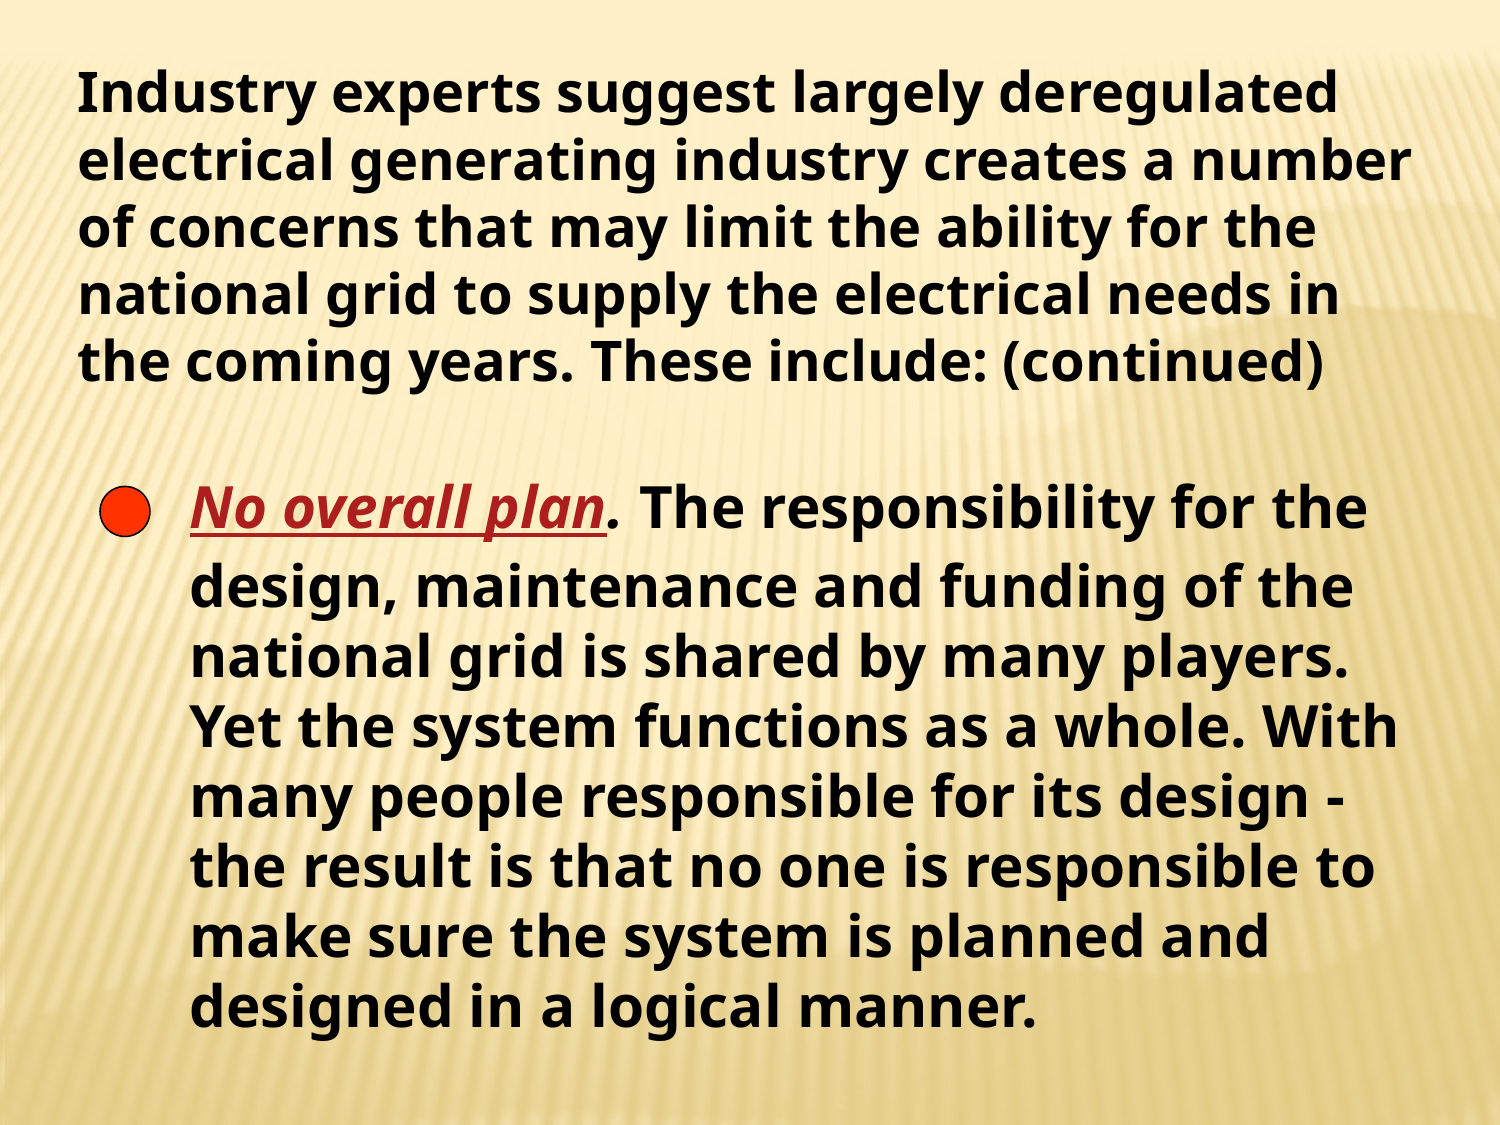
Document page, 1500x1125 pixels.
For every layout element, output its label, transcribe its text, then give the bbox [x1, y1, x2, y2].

text_box [99, 486, 151, 537]
text_box No overall plan. The responsibility for the design, maintenance and funding of the national grid is shared by many players. Yet the system functions as a whole. With many people responsible for its design - the result is that no one is responsible to make sure the system is planned and designed in a logical manner. [174, 462, 1450, 1047]
text_box Industry experts suggest largely deregulated electrical generating industry creates a number of concerns that may limit the ability for the national grid to supply the electrical needs in the coming years. These include: (continued) [62, 37, 1450, 413]
